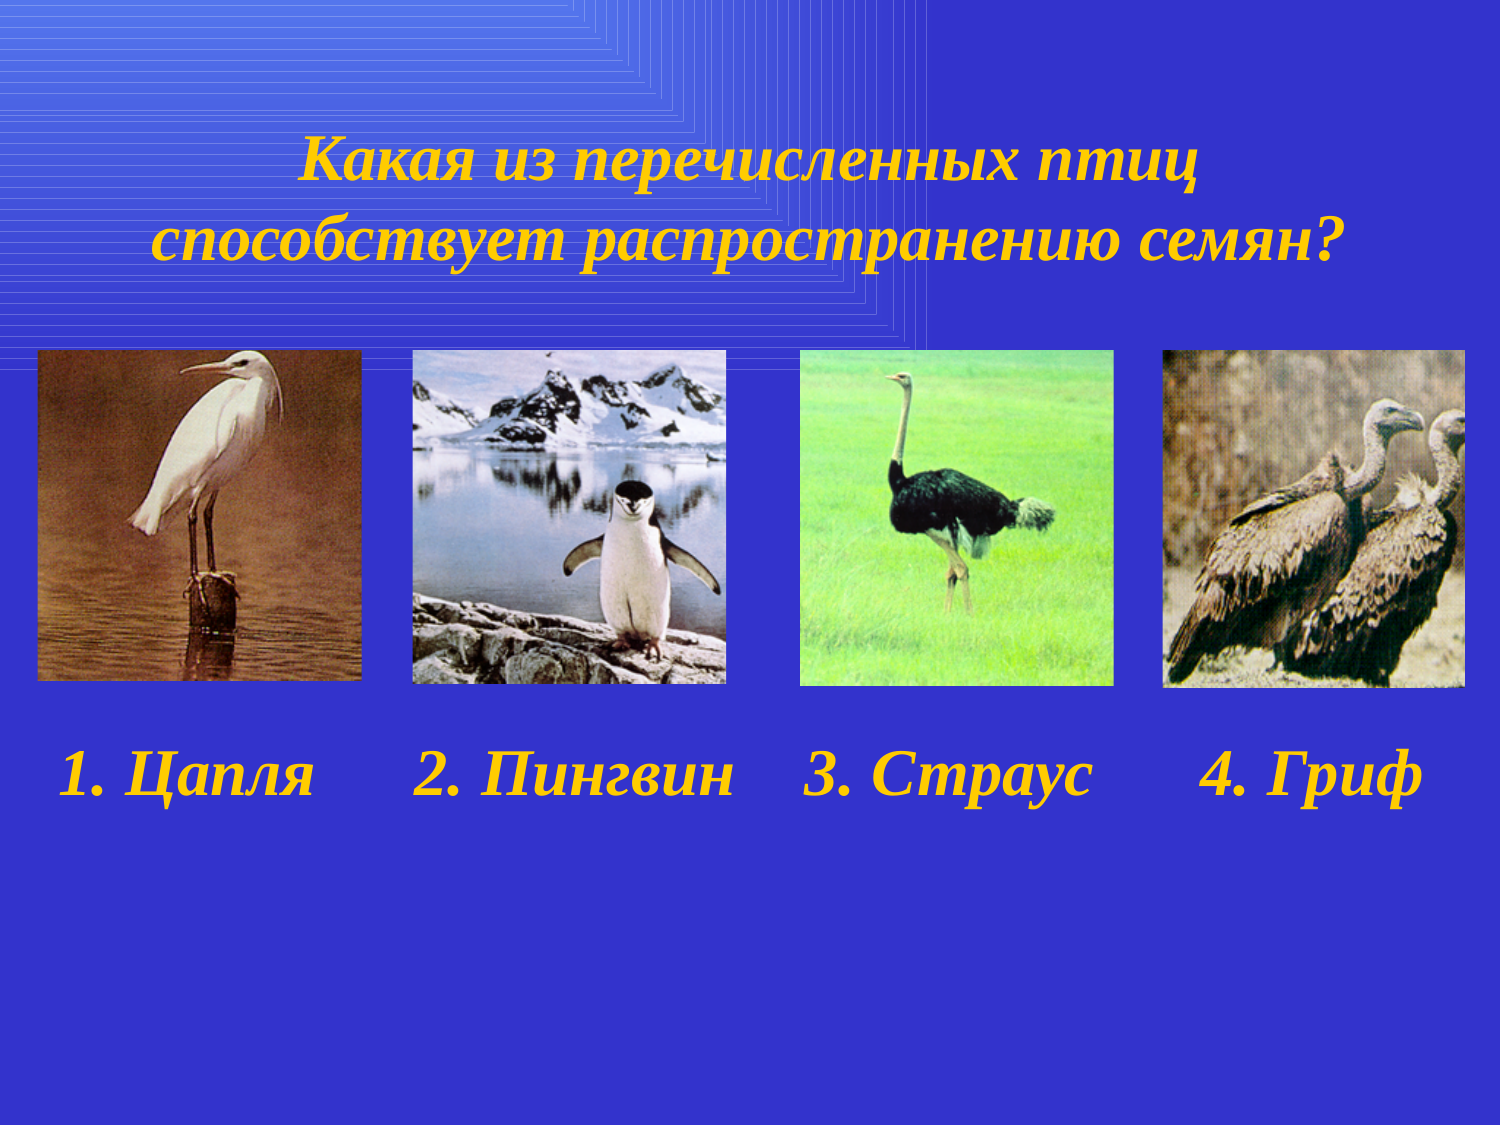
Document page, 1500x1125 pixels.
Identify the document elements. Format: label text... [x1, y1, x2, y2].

text_box 3. Страус [799, 724, 1100, 813]
title Какая из перечисленных птиц способствует распространению семян? [112, 99, 1388, 288]
text_box 1. Цапля [37, 724, 338, 813]
text_box 4. Гриф [1162, 724, 1463, 813]
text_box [412, 349, 728, 686]
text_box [1162, 349, 1466, 688]
text_box 2. Пингвин [424, 724, 725, 813]
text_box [799, 349, 1116, 687]
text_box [37, 349, 363, 682]
